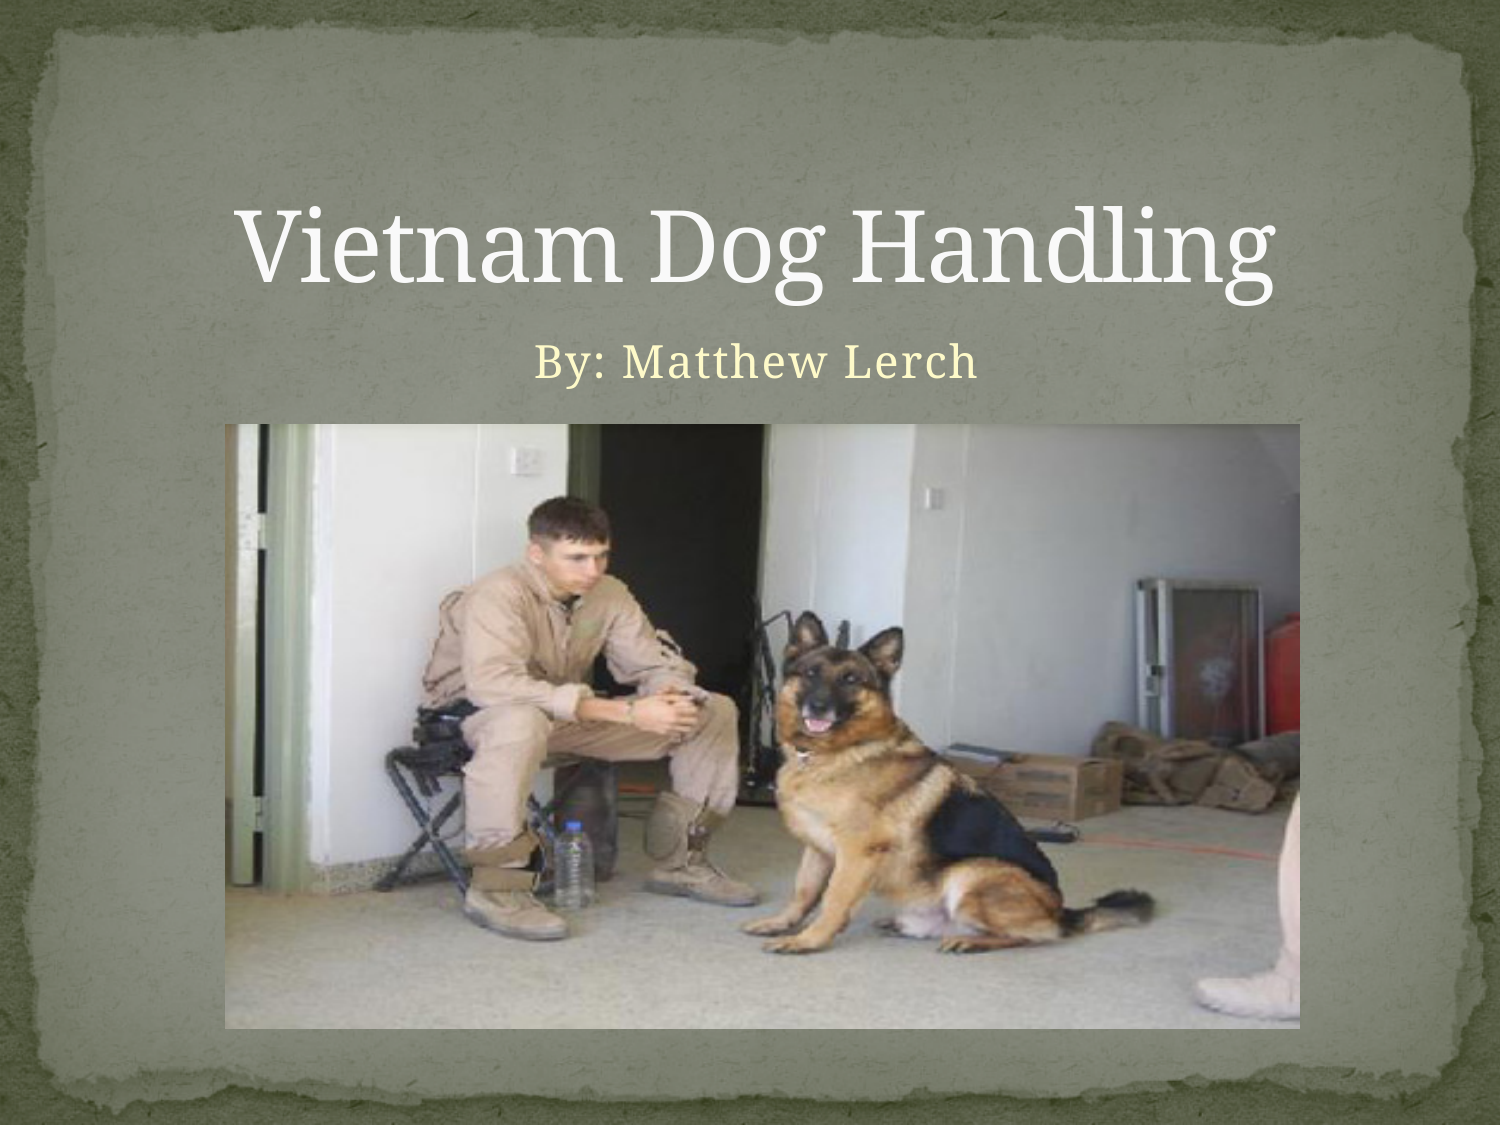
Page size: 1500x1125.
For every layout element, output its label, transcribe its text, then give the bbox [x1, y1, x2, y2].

picture [225, 424, 1301, 1029]
title Vietnam Dog Handling [74, 124, 1438, 311]
subtitle By: Matthew Lerch [75, 324, 1438, 513]
